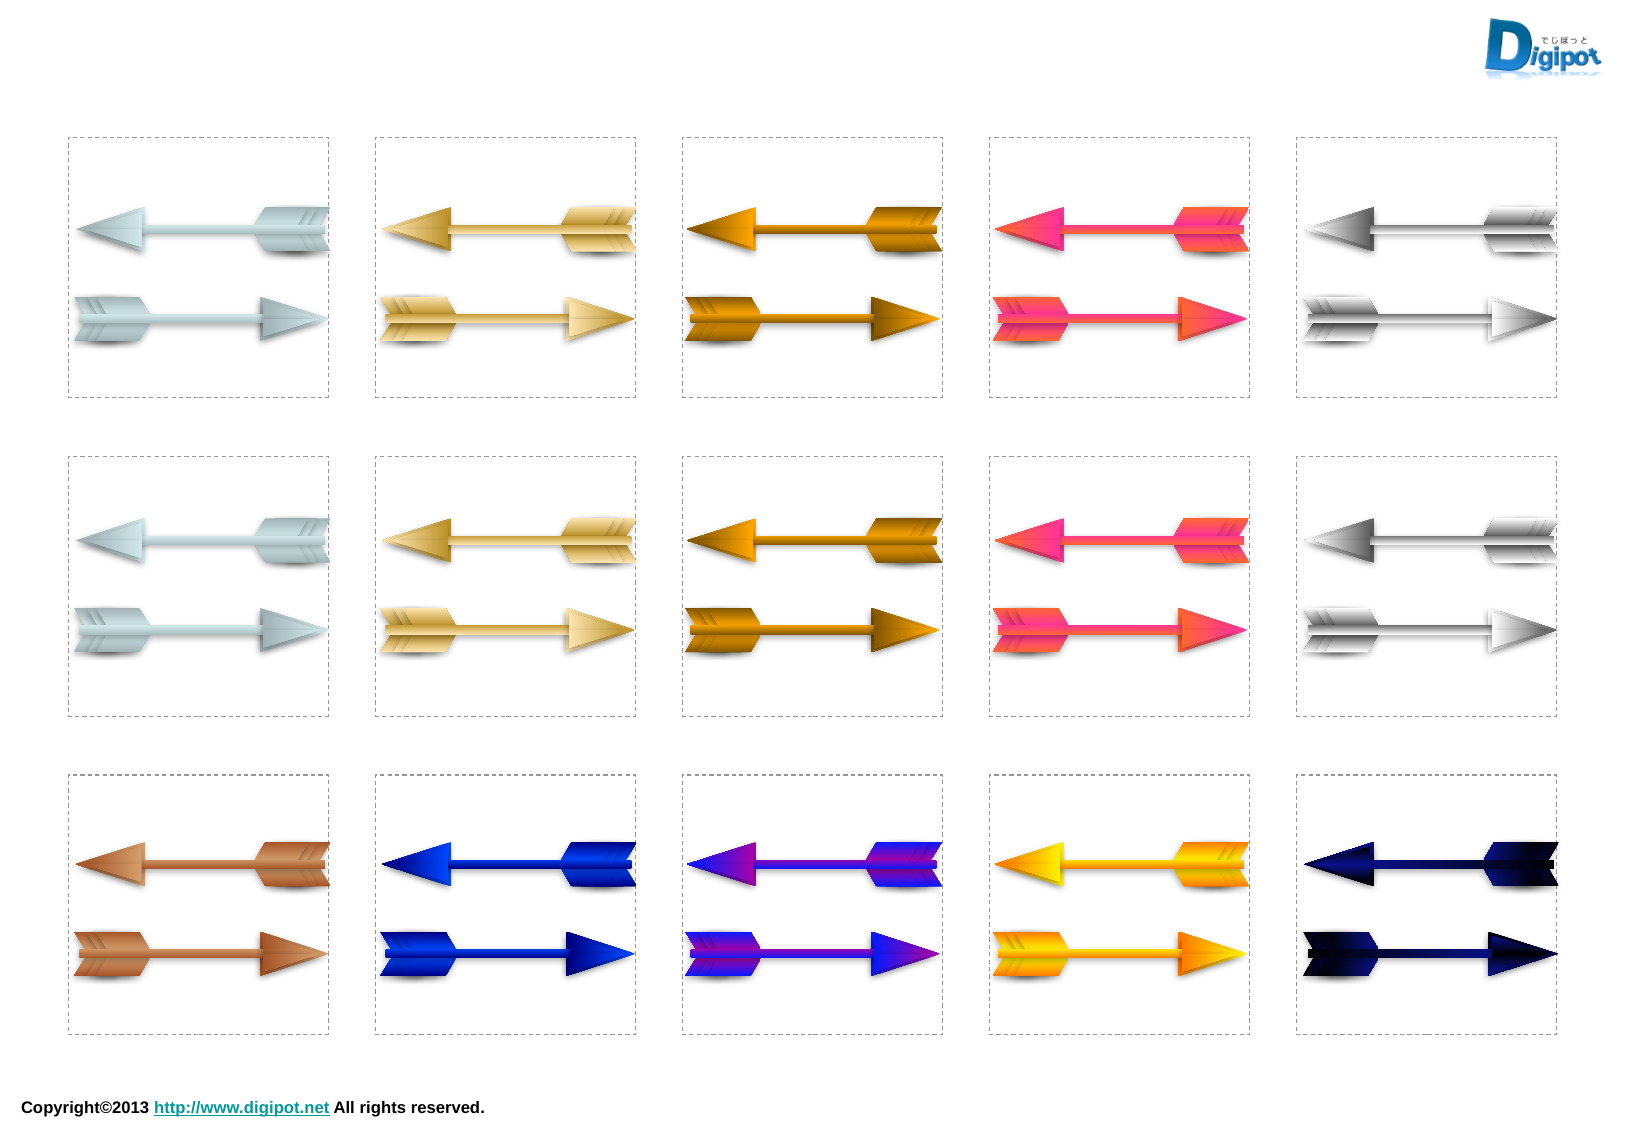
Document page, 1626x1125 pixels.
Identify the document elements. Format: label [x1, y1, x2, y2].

text_box [1304, 206, 1560, 252]
text_box [73, 607, 330, 653]
text_box [1302, 931, 1558, 977]
text_box [994, 841, 1250, 887]
text_box [994, 518, 1250, 563]
text_box [685, 296, 941, 342]
text_box [381, 841, 637, 887]
text_box [1302, 607, 1558, 653]
picture [1485, 18, 1602, 82]
text_box [75, 206, 331, 252]
text_box [992, 607, 1248, 653]
text_box [686, 518, 942, 563]
text_box [1304, 841, 1560, 887]
text_box [992, 931, 1248, 977]
text_box [992, 296, 1248, 342]
text_box [1302, 296, 1558, 342]
text_box [686, 841, 942, 887]
text_box [380, 296, 636, 342]
text_box [73, 931, 330, 977]
text_box [381, 206, 637, 252]
text_box [75, 518, 331, 563]
text_box [685, 607, 941, 653]
text_box [685, 931, 941, 977]
text_box [380, 607, 636, 653]
text_box [381, 518, 637, 563]
text_box [73, 296, 330, 342]
text_box [1304, 518, 1560, 563]
text_box [75, 841, 331, 887]
text_box [994, 206, 1250, 252]
text_box [380, 931, 636, 977]
text_box [686, 206, 942, 252]
